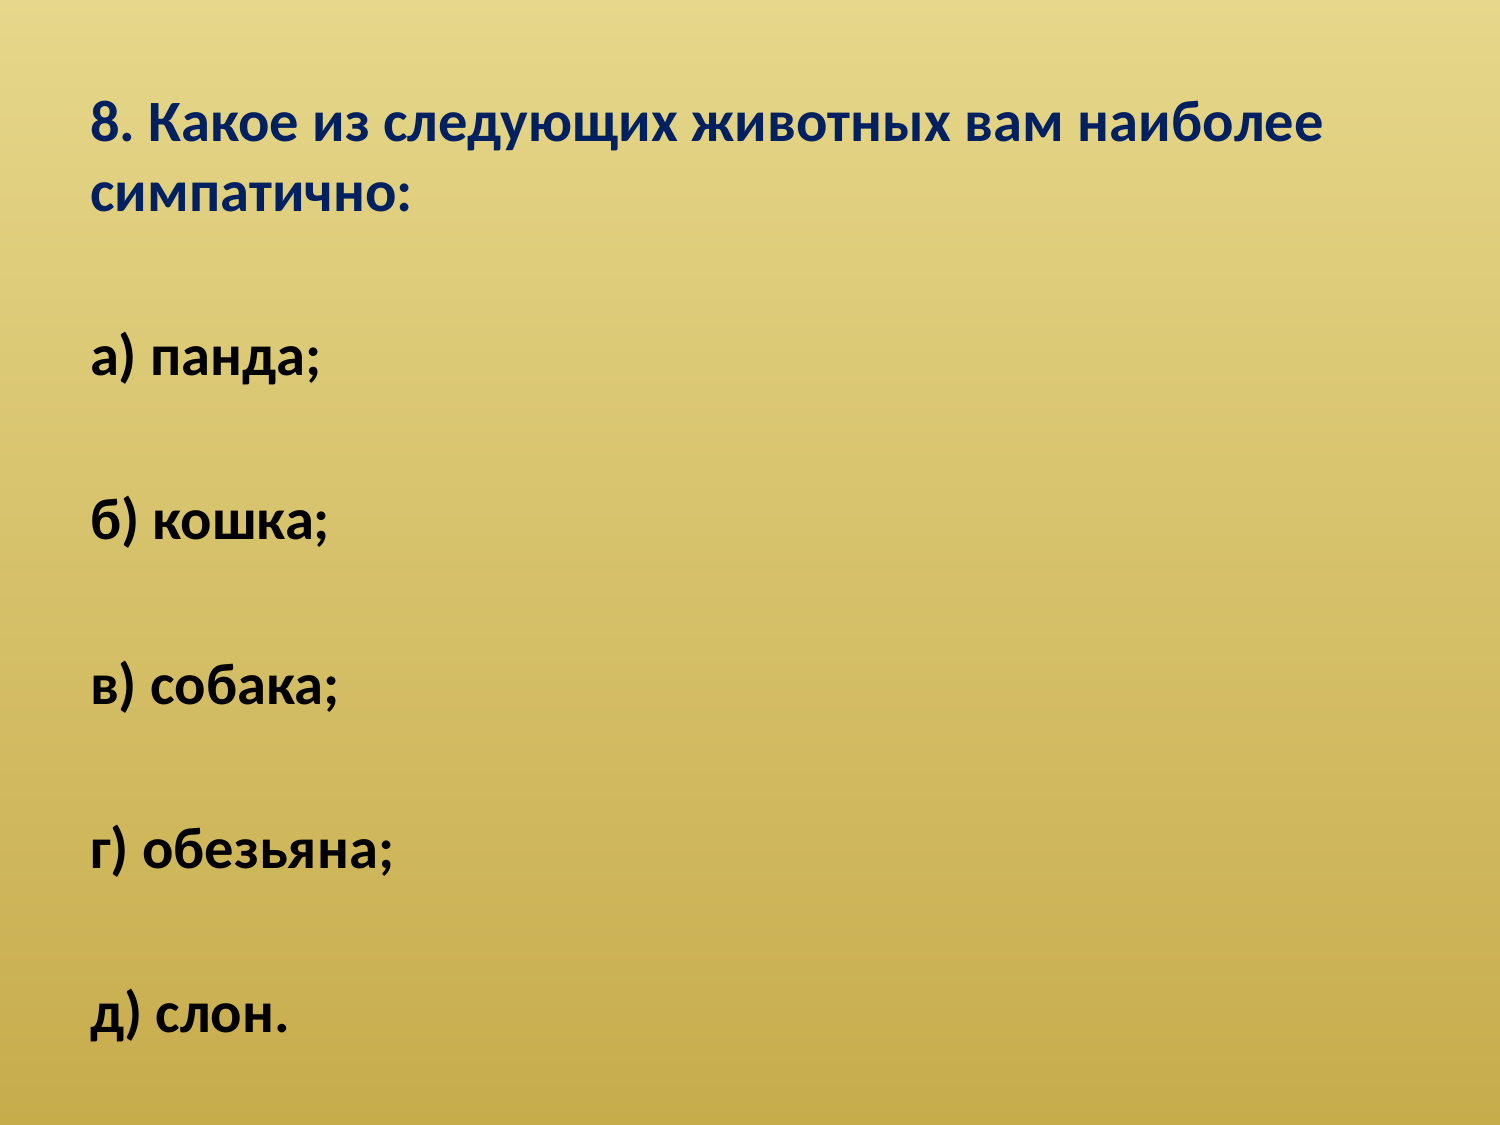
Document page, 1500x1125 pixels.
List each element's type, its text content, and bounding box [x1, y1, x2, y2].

subtitle 8. Какое из следующих животных вам наиболее симпатично: а) панда; б) кошка; в) собака; г) обезьяна; д) слон. [75, 75, 1463, 1063]
